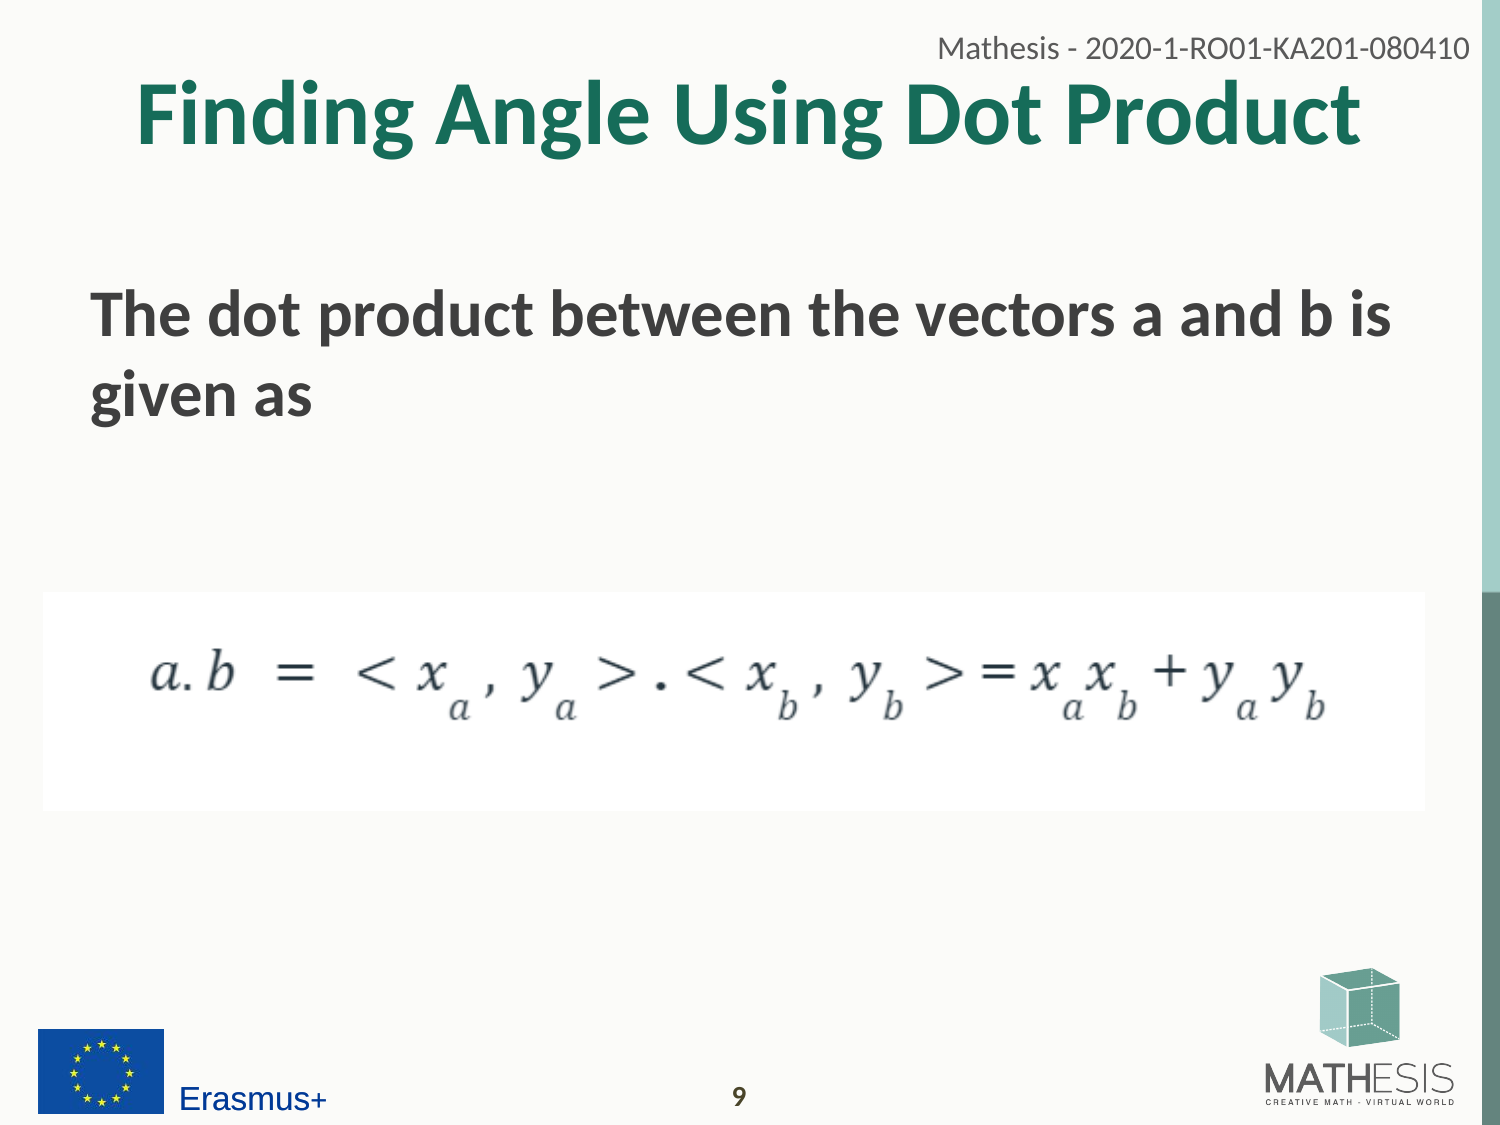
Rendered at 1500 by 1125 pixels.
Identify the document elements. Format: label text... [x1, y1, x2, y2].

title Finding Angle Using Dot Product [75, 45, 1425, 233]
list The dot product between the vectors a and b is given as [75, 818, 1425, 1005]
picture [42, 591, 1426, 811]
picture [38, 1029, 164, 1114]
list The dot product between the vectors a and b is given as [75, 262, 1425, 591]
